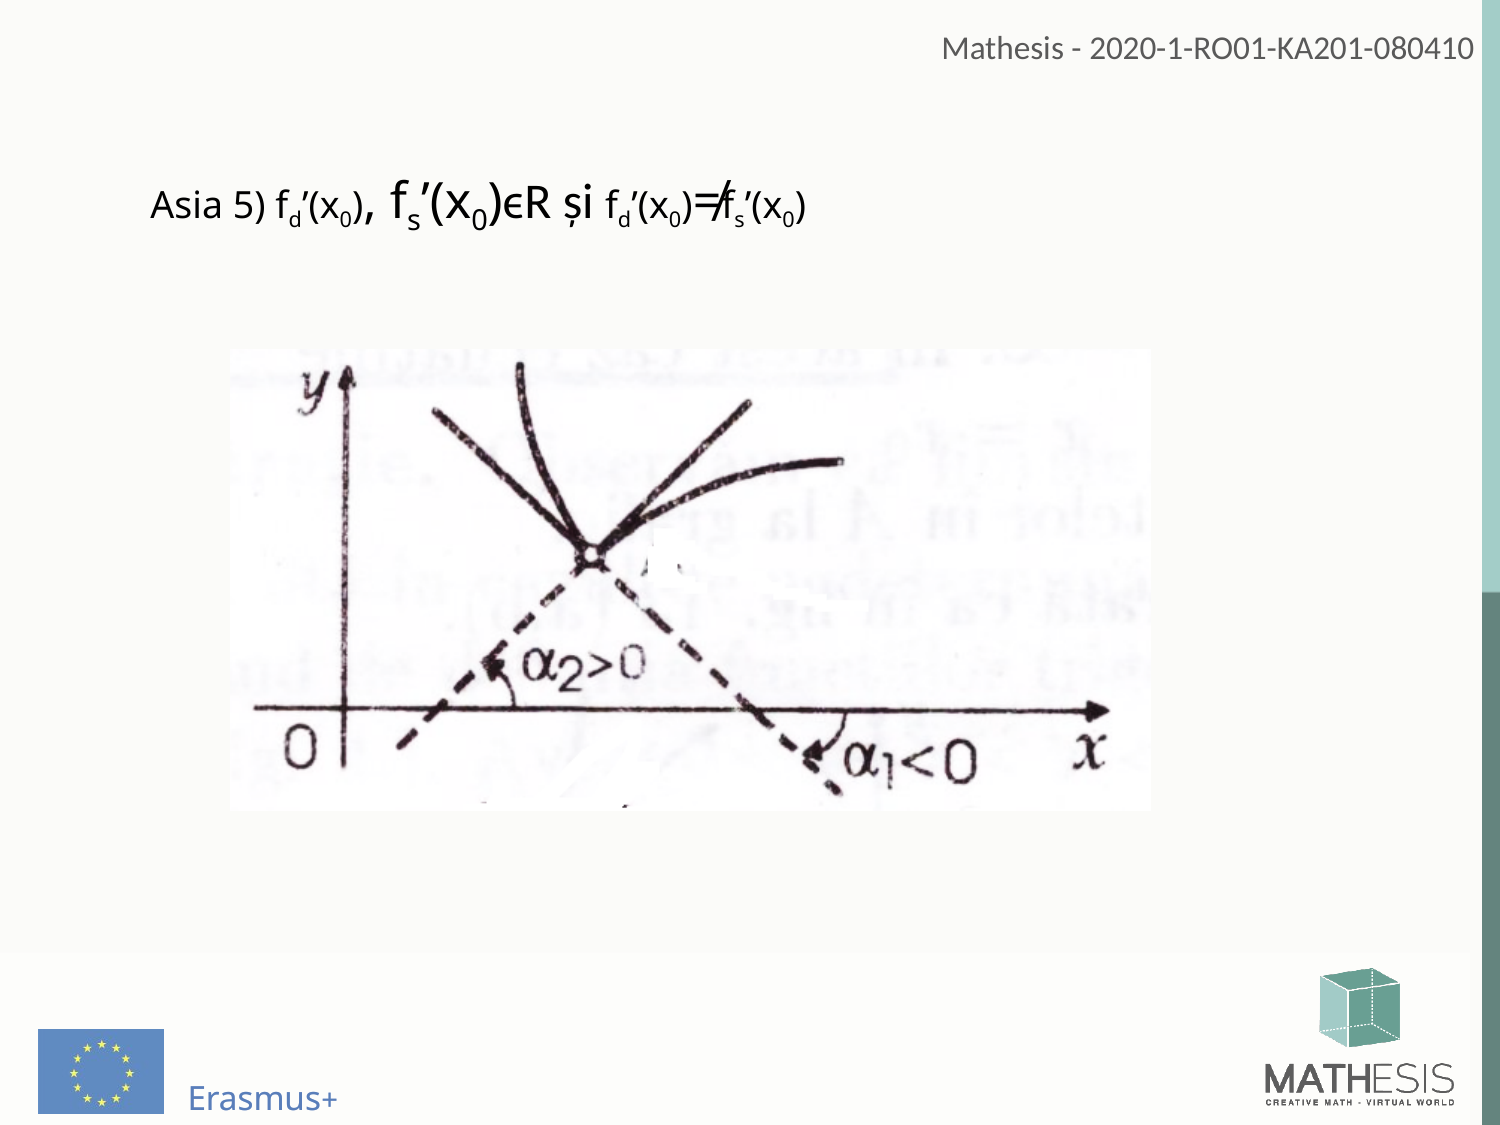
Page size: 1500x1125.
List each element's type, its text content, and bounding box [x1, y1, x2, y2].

text_box Asia 5) fd’(x0), fs’(x0)ϵR și fd’(x0)≠fs’(x0) [135, 160, 987, 244]
picture [229, 349, 1152, 811]
